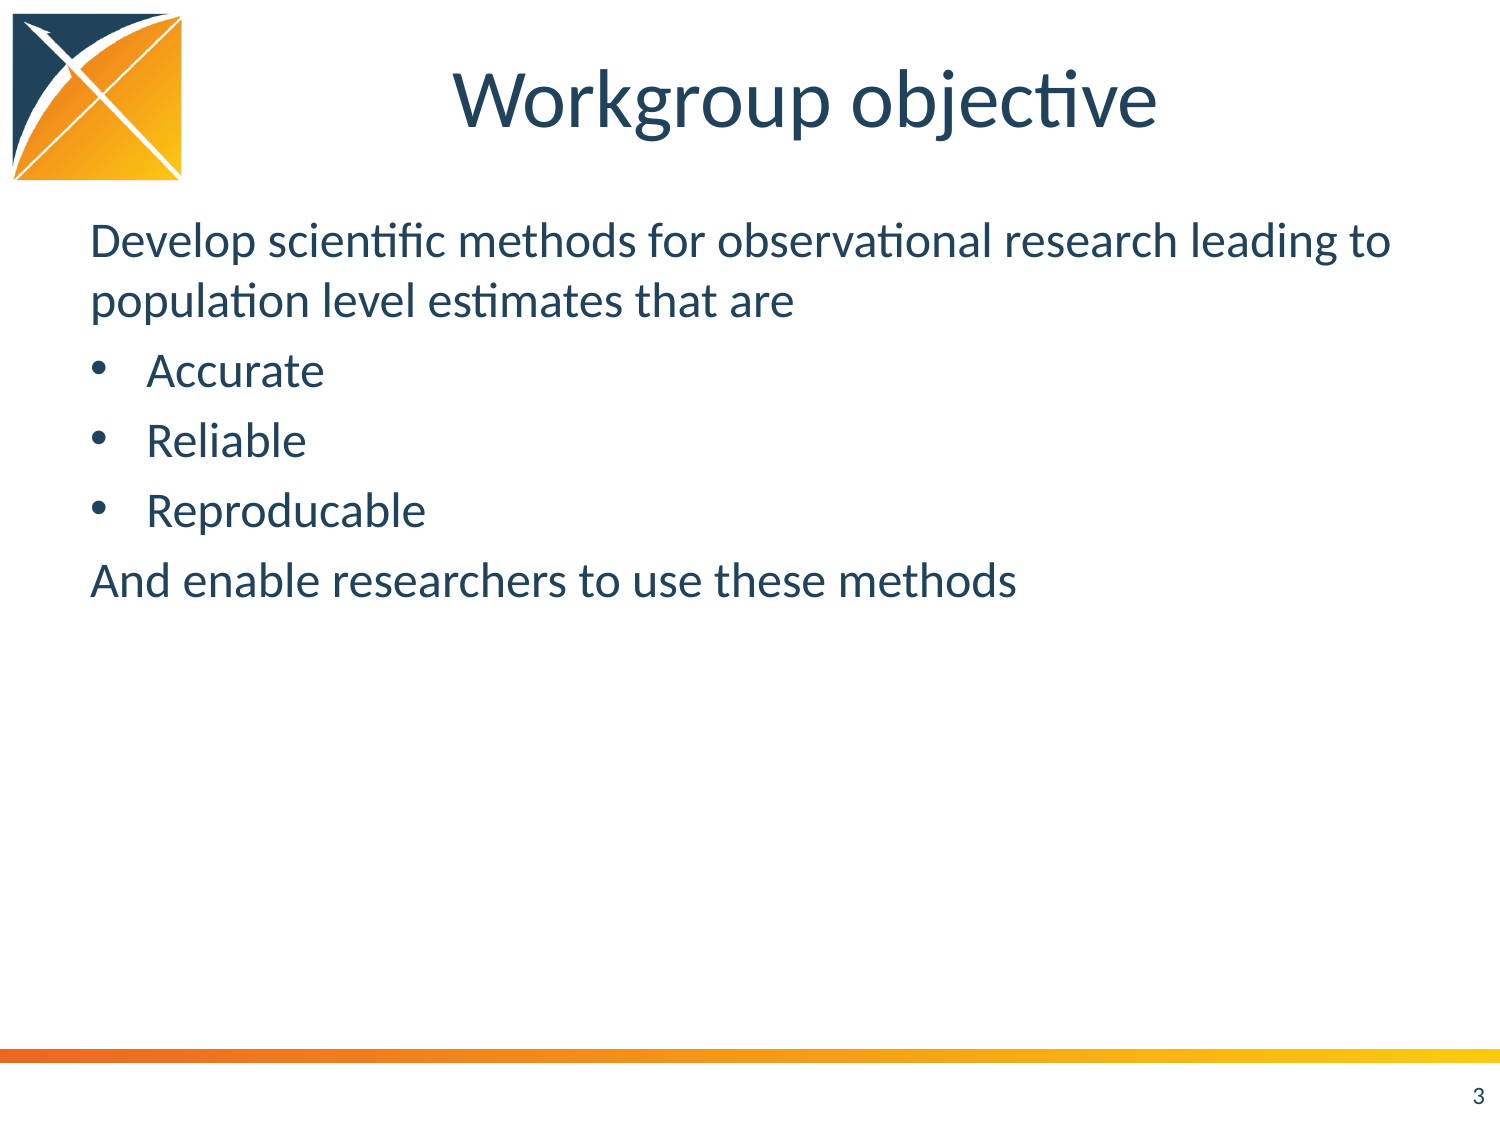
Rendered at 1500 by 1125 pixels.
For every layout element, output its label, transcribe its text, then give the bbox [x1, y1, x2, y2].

title Workgroup objective [187, 24, 1425, 163]
slide_number 3 [1149, 1065, 1500, 1125]
list Develop scientific methods for observational research leading to population level estimates that are Accurate Reliable Reproducable And enable researchers to use these methods [75, 200, 1425, 1005]
picture [0, 0, 206, 200]
